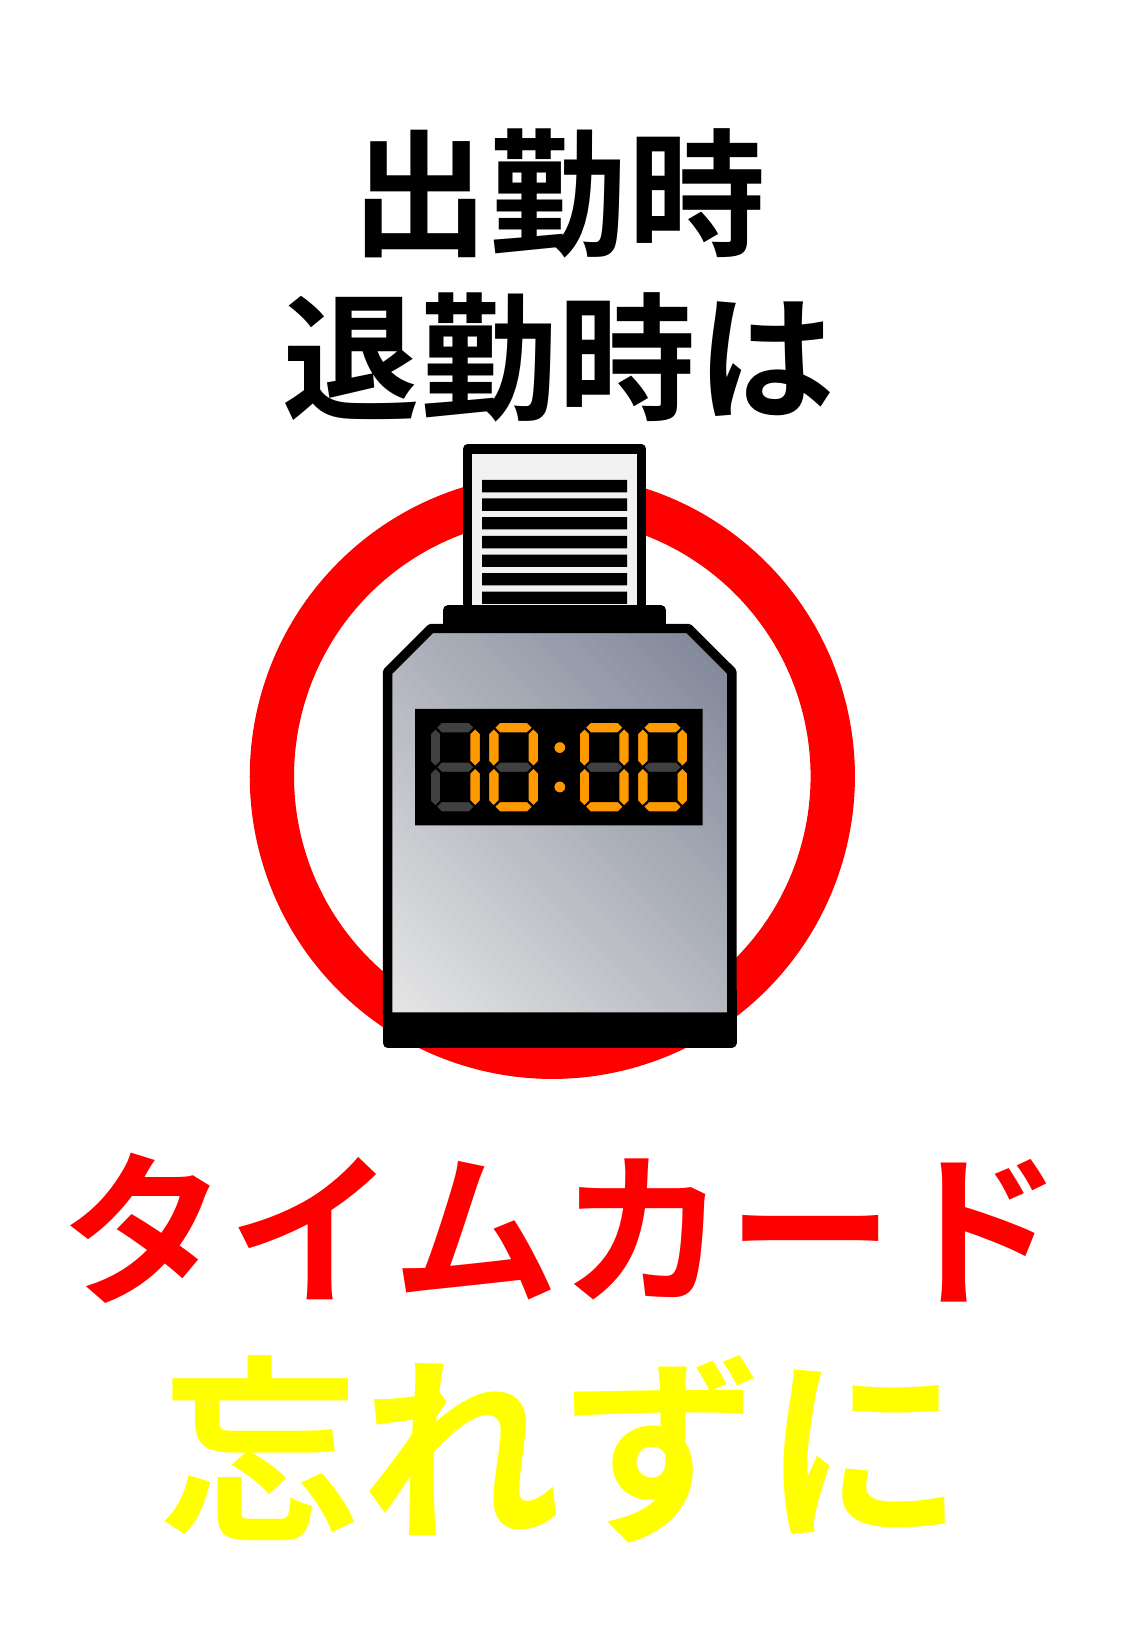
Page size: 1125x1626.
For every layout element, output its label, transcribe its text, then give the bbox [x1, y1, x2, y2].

text_box タイムカード 忘れずに [0, 1118, 1125, 1573]
text_box 出勤時 退勤時は [0, 100, 1125, 445]
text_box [249, 448, 856, 1080]
